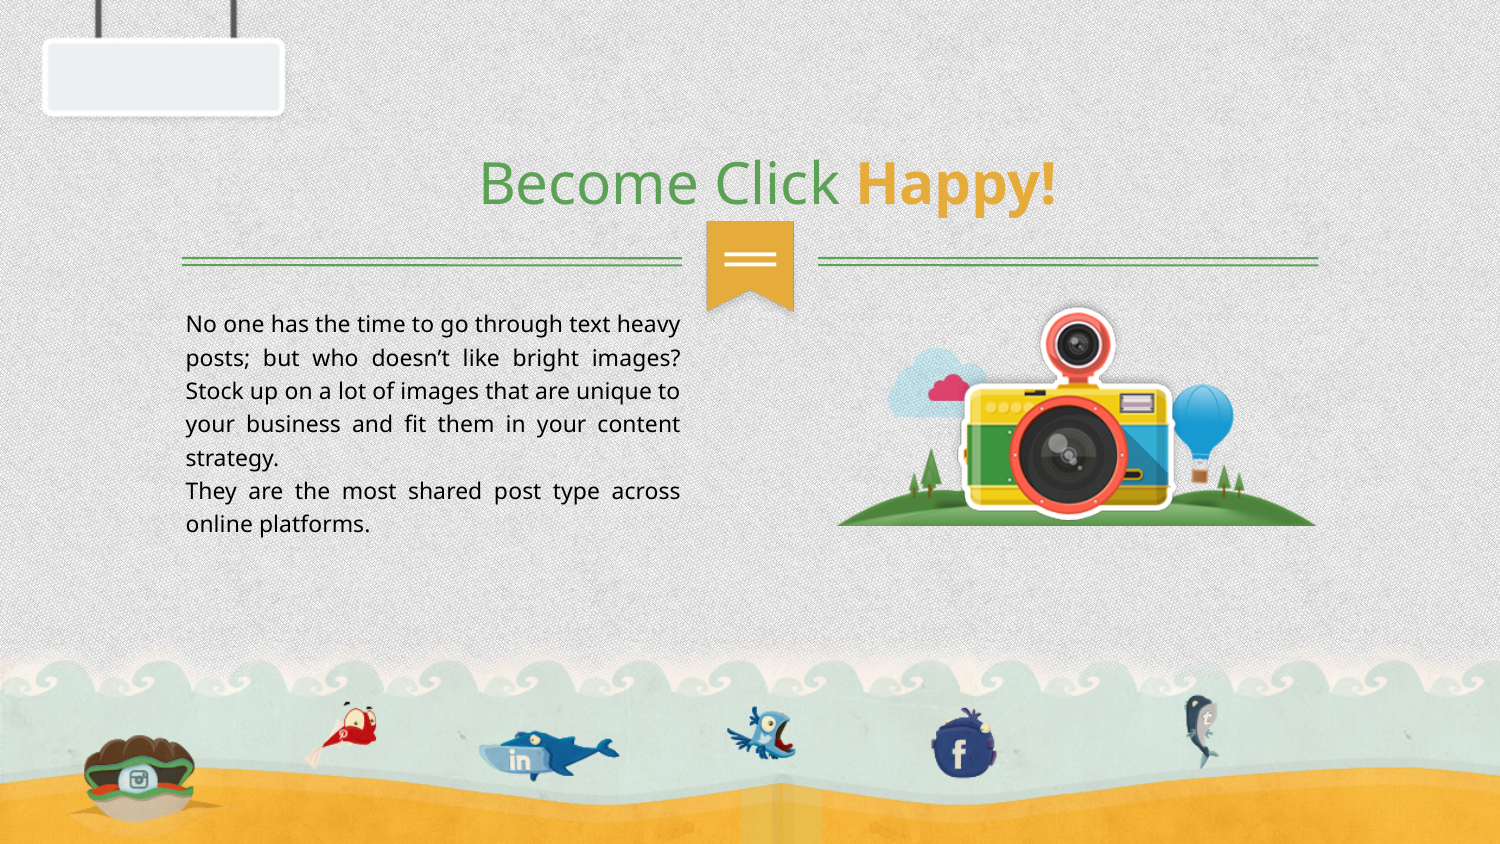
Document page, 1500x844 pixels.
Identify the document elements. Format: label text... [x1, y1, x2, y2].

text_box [181, 221, 1319, 323]
text_box Become Click Happy! [463, 138, 1200, 220]
text_box No one has the time to go through text heavy posts; but who doesn’t like bright images? Stock up on a lot of images that are unique to your business and fit them in your content strategy. They are the most shared post type across online platforms. [170, 296, 696, 545]
picture [0, 0, 1500, 844]
